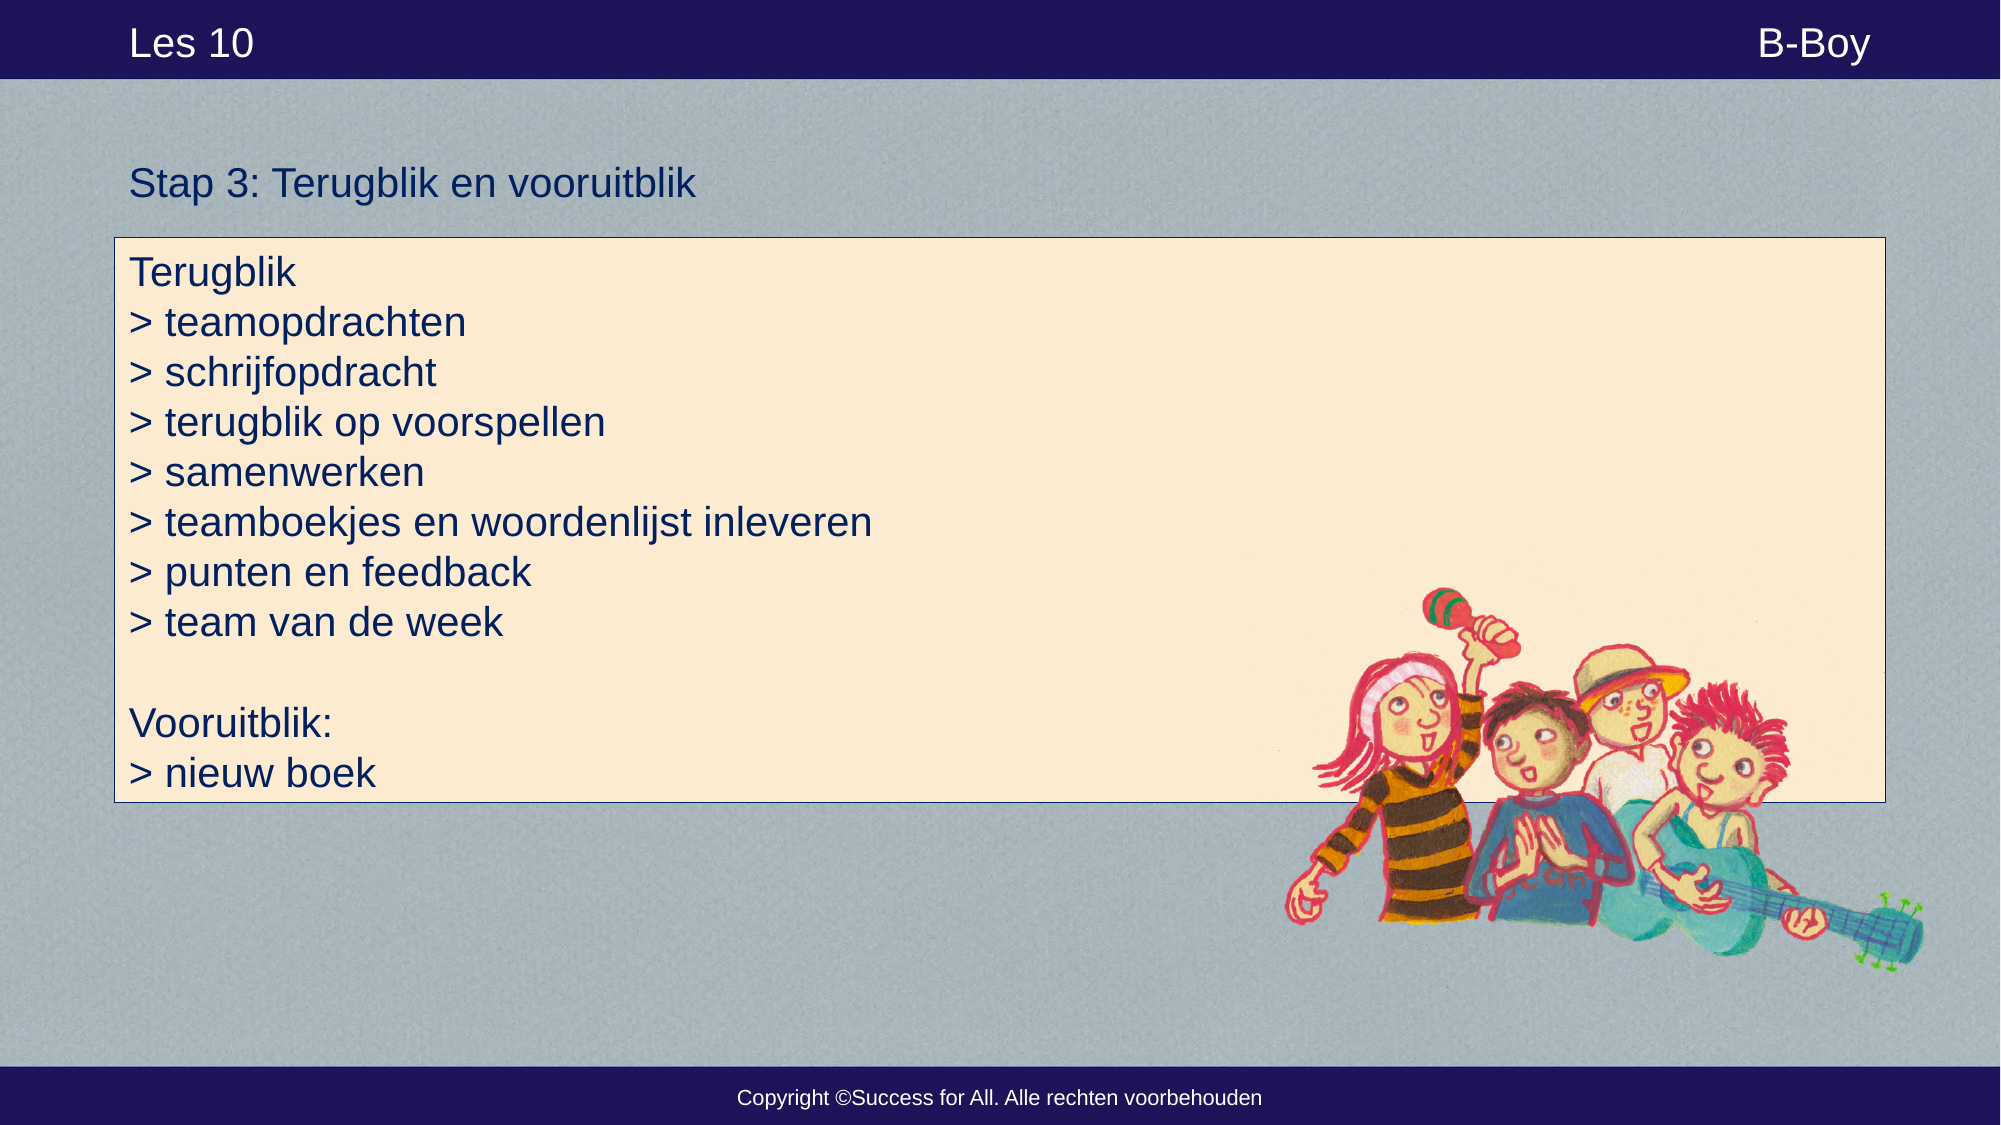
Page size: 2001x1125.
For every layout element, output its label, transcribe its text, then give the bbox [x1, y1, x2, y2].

picture [0, 0, 2001, 1125]
text_box Stap 3: Terugblik en vooruitblik [113, 148, 1635, 214]
text_box Les 10 [114, 8, 354, 73]
text_box Copyright ©Success for All. Alle rechten voorbehouden [0, 1076, 2000, 1125]
text_box B-Boy [999, 8, 1886, 73]
text_box Terugblik > teamopdrachten > schrijfopdracht > terugblik op voorspellen > samenwerken > teamboekjes en woordenlijst inleveren > punten en feedback > team van de week Vooruitblik: > nieuw boek [114, 237, 1886, 803]
